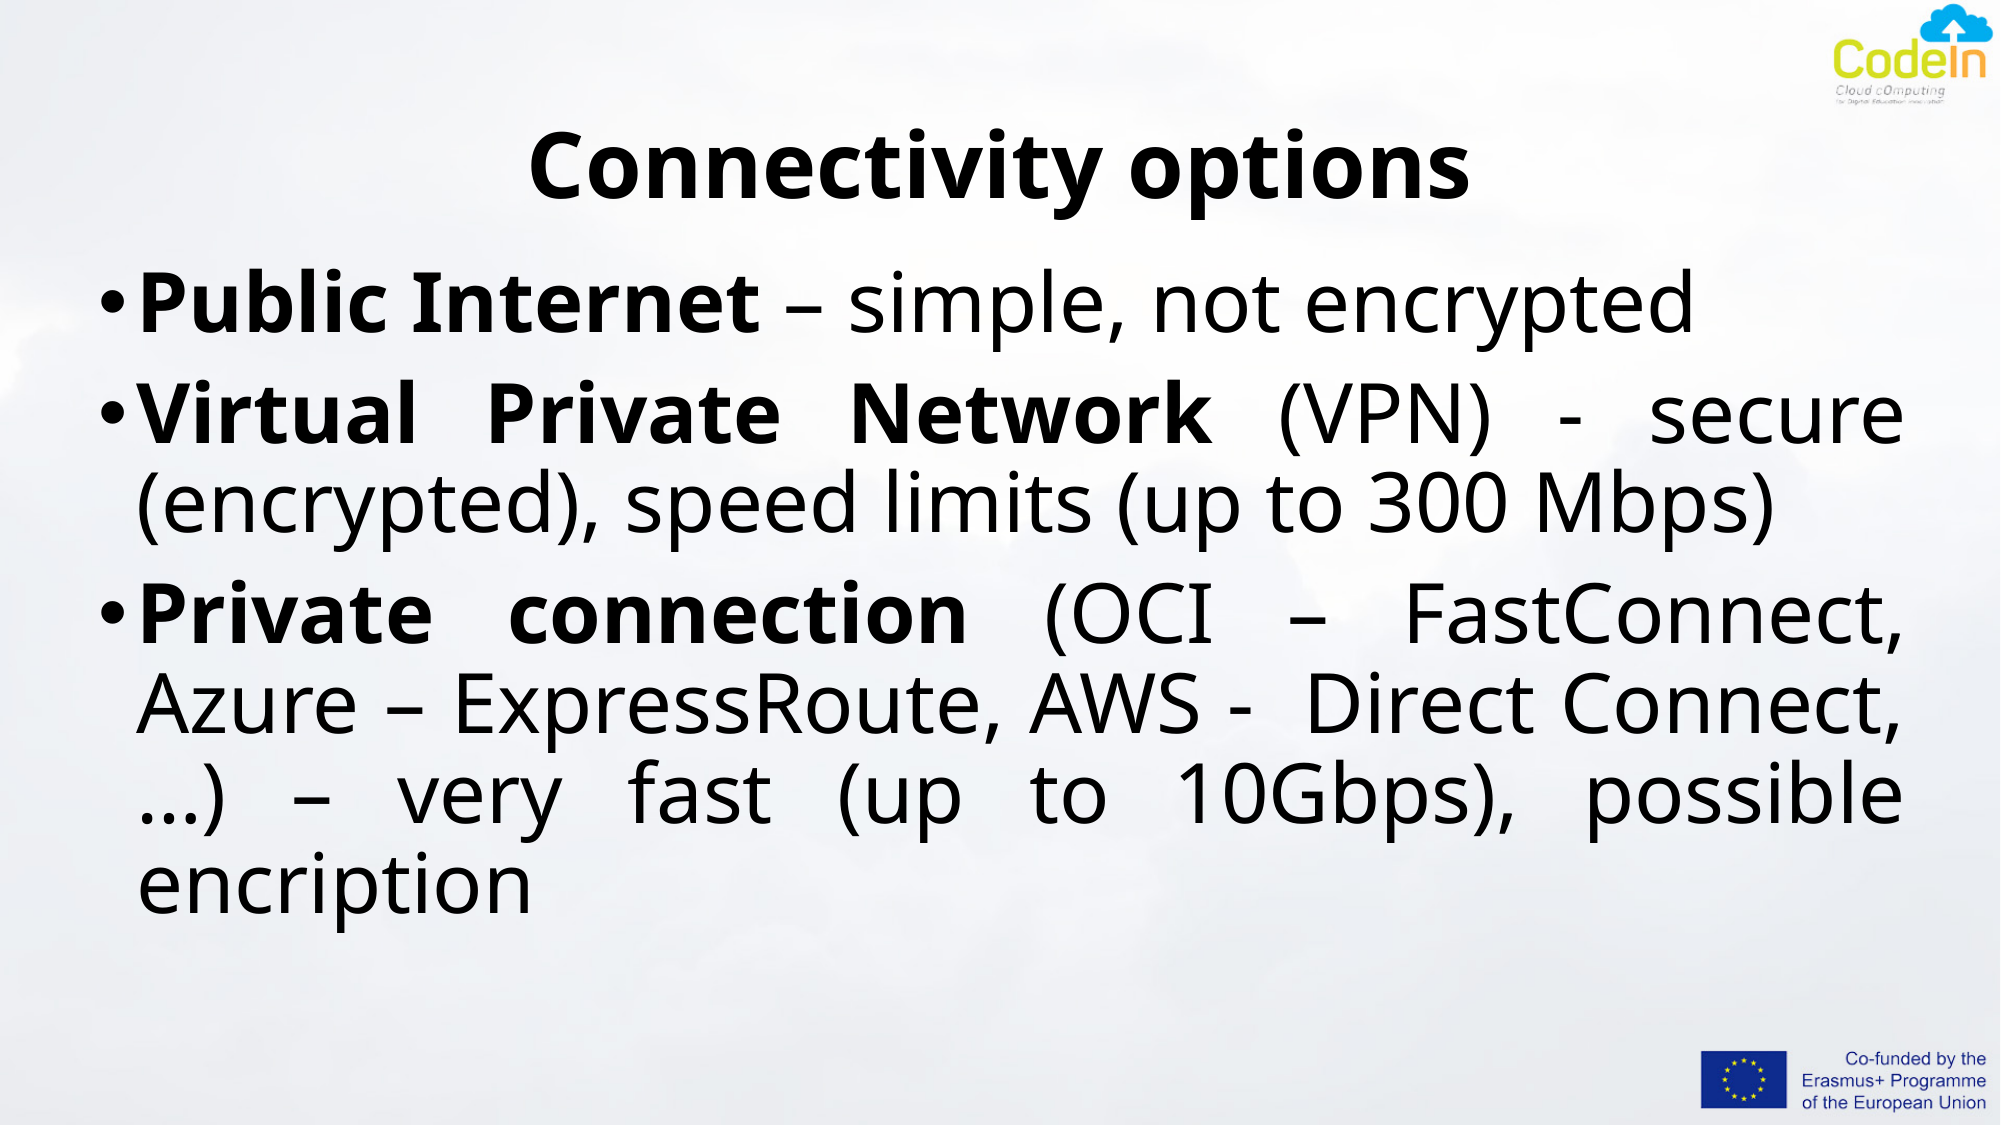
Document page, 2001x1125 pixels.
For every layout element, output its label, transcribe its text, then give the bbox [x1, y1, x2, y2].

picture [0, 0, 2001, 1125]
list Public Internet – simple, not encrypted Virtual Private Network (VPN) - secure (encrypted), speed limits (up to 300 Mbps) Private connection (OCI – FastConnect, Azure – ExpressRoute, AWS - Direct Connect, …) – very fast (up to 10Gbps), possible encription [83, 252, 1923, 1014]
title Connectivity options [137, 59, 1863, 252]
